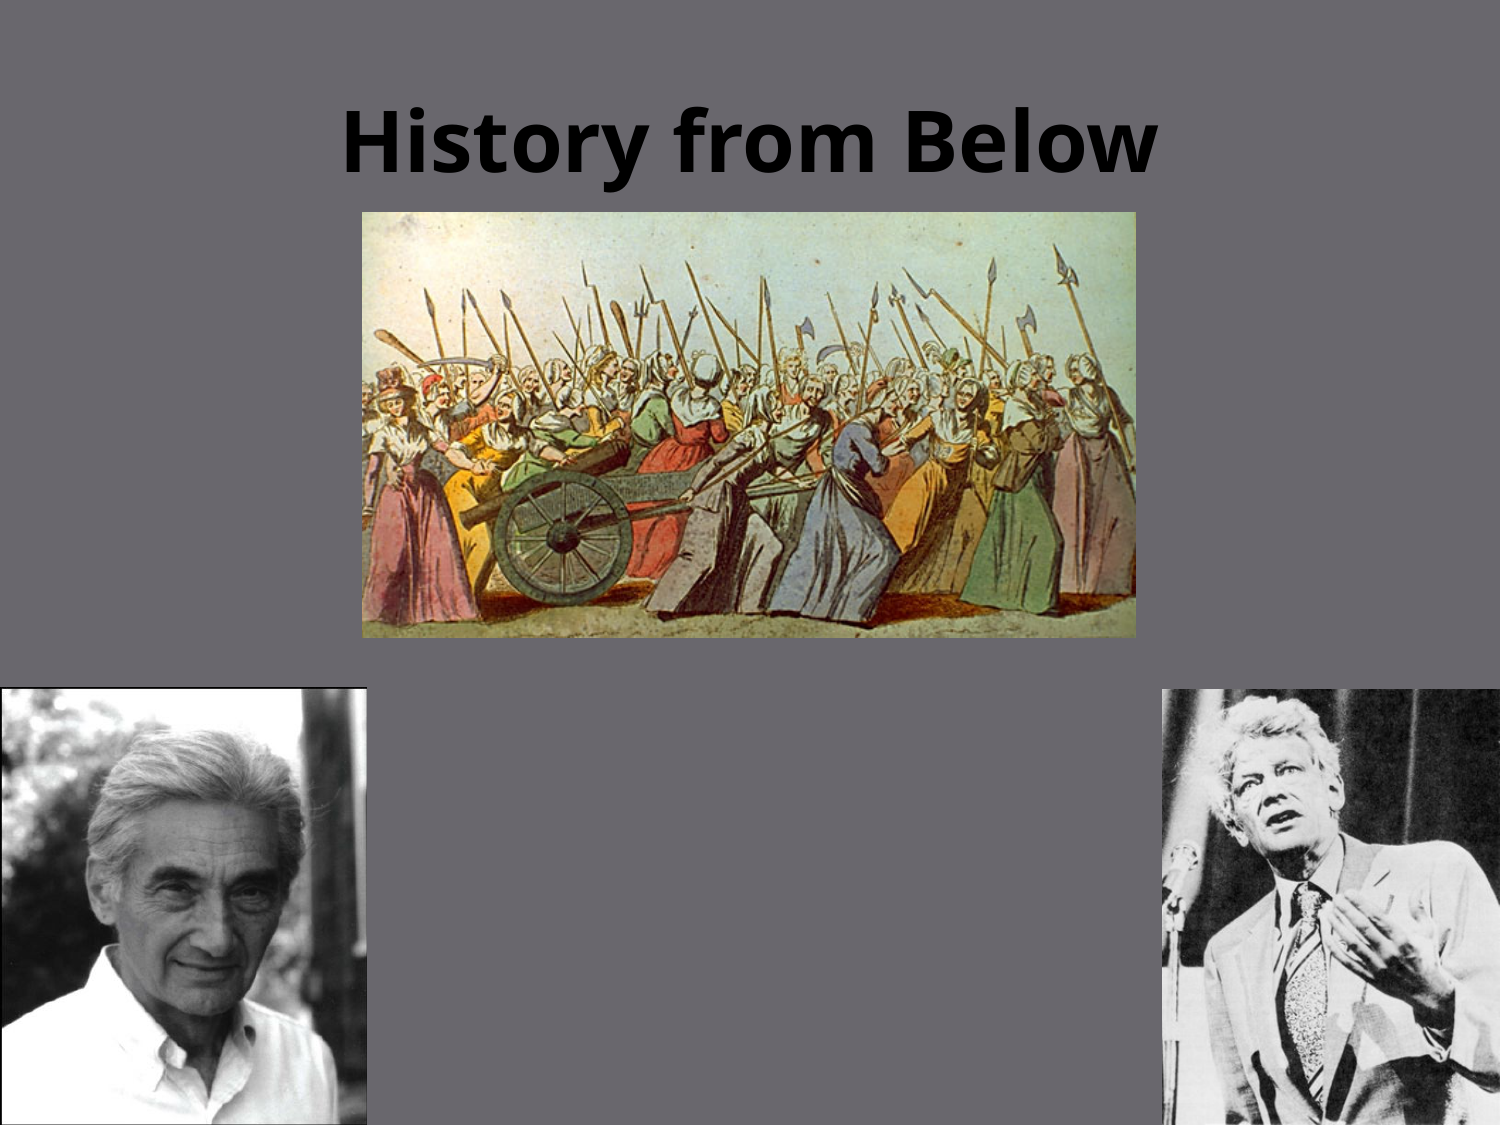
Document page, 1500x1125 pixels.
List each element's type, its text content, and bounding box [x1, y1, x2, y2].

picture [0, 687, 367, 1125]
title History from Below [75, 45, 1425, 233]
picture [1162, 689, 1500, 1125]
picture [362, 212, 1137, 638]
